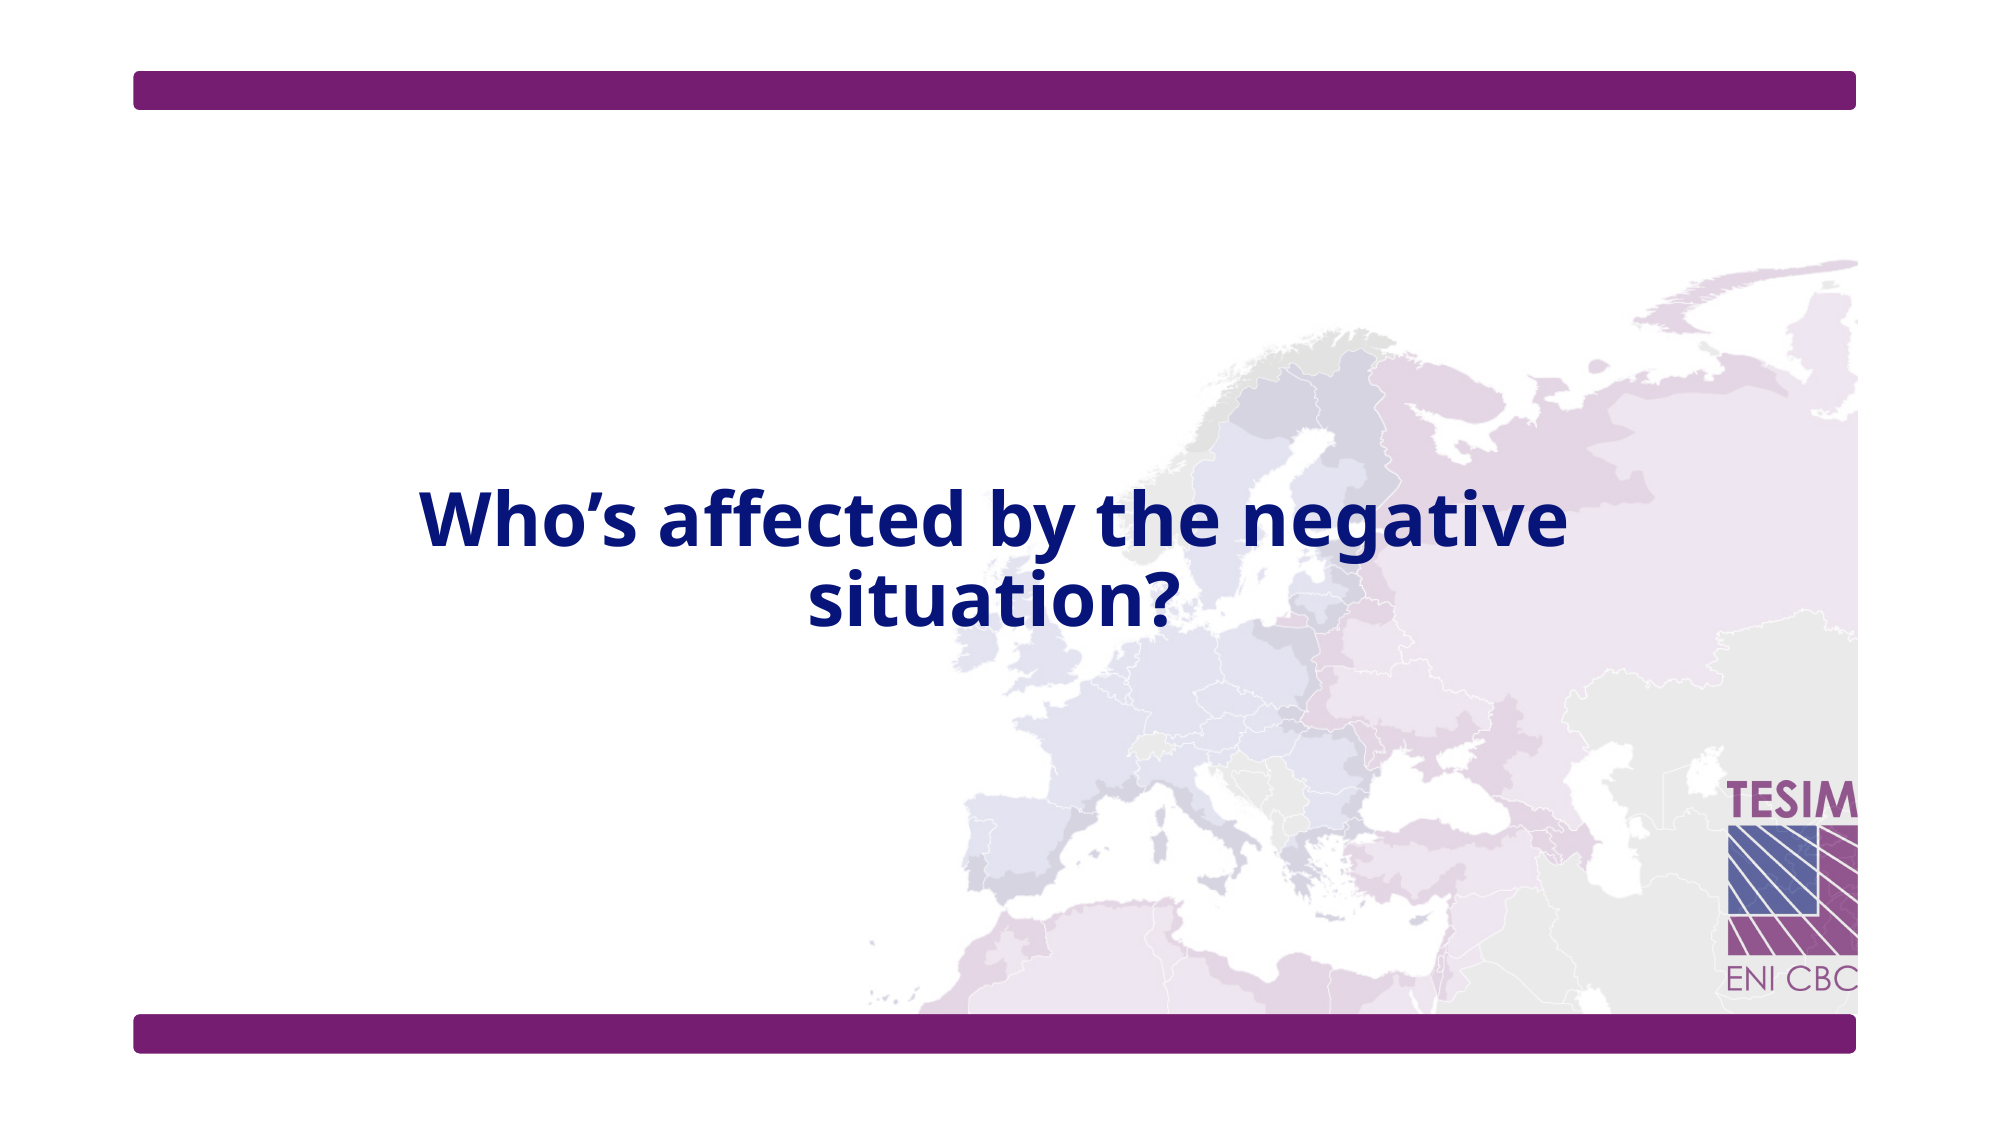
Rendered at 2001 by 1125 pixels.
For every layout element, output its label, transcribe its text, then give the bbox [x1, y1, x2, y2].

title Who’s affected by the negative situation? [244, 366, 1745, 758]
picture [1727, 780, 1858, 991]
